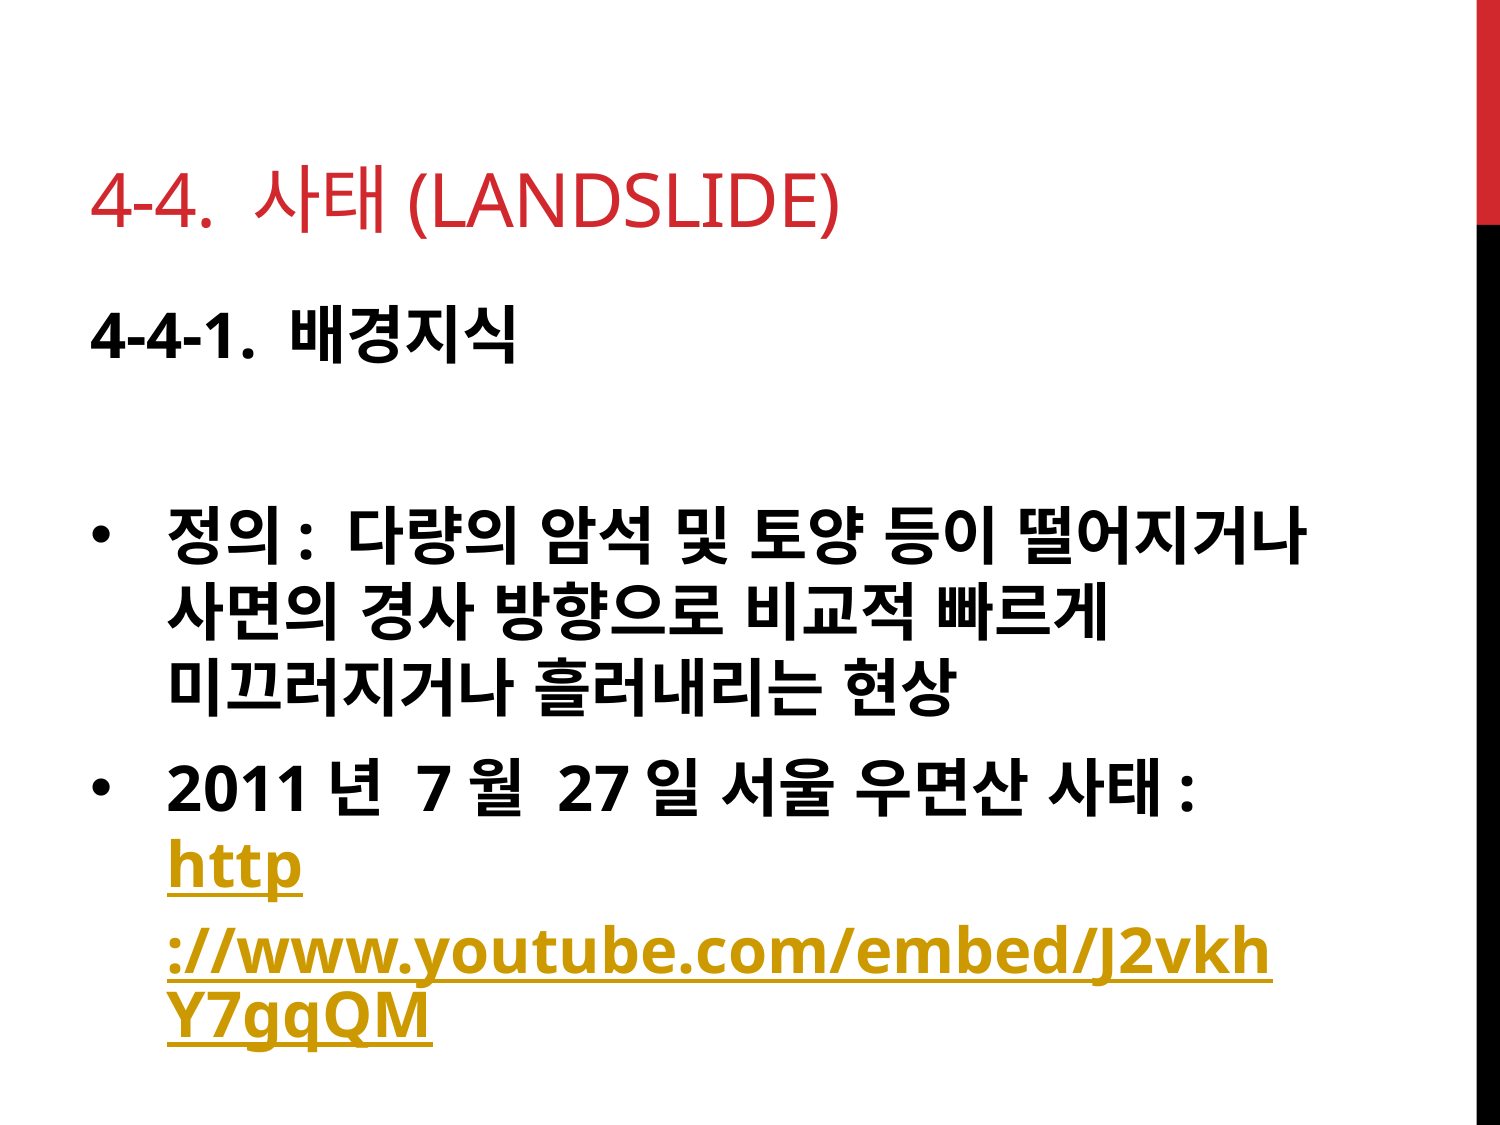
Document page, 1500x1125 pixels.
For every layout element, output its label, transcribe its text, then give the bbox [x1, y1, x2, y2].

title 4-4. 사태(landslide) [75, 25, 1400, 250]
list 4-4-1. 배경지식 정의: 다량의 암석 및 토양 등이 떨어지거나 사면의 경사 방향으로 비교적 빠르게 미끄러지거나 흘러내리는 현상 2011년 7월 27일 서울 우면산 사태: http://www.youtube.com/embed/J2vkhY7gqQM [75, 287, 1325, 1005]
